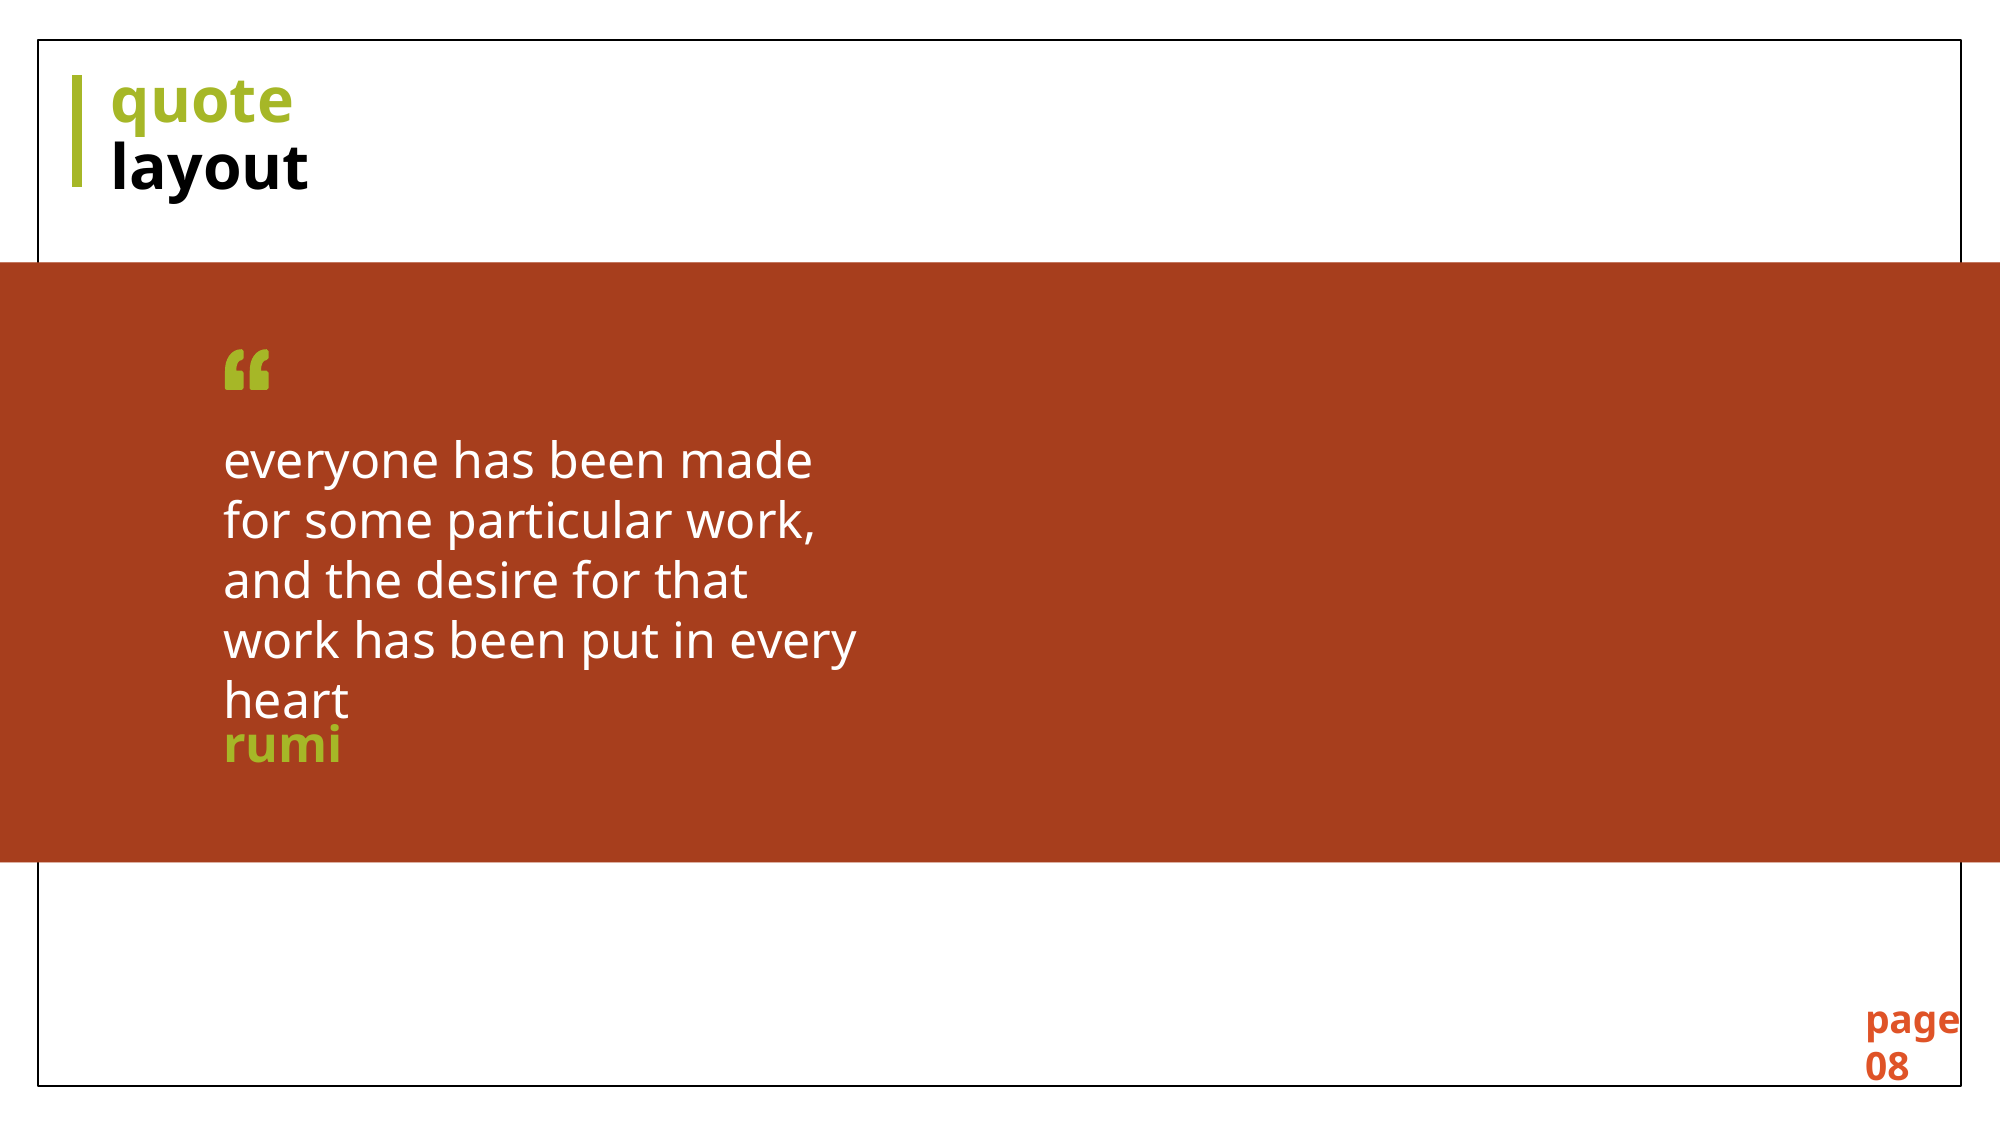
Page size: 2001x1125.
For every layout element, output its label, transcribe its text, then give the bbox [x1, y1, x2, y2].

title quote layout [95, 59, 875, 212]
picture [0, 262, 2000, 863]
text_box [208, 348, 876, 782]
slide_number page 08 [1850, 989, 2000, 1100]
